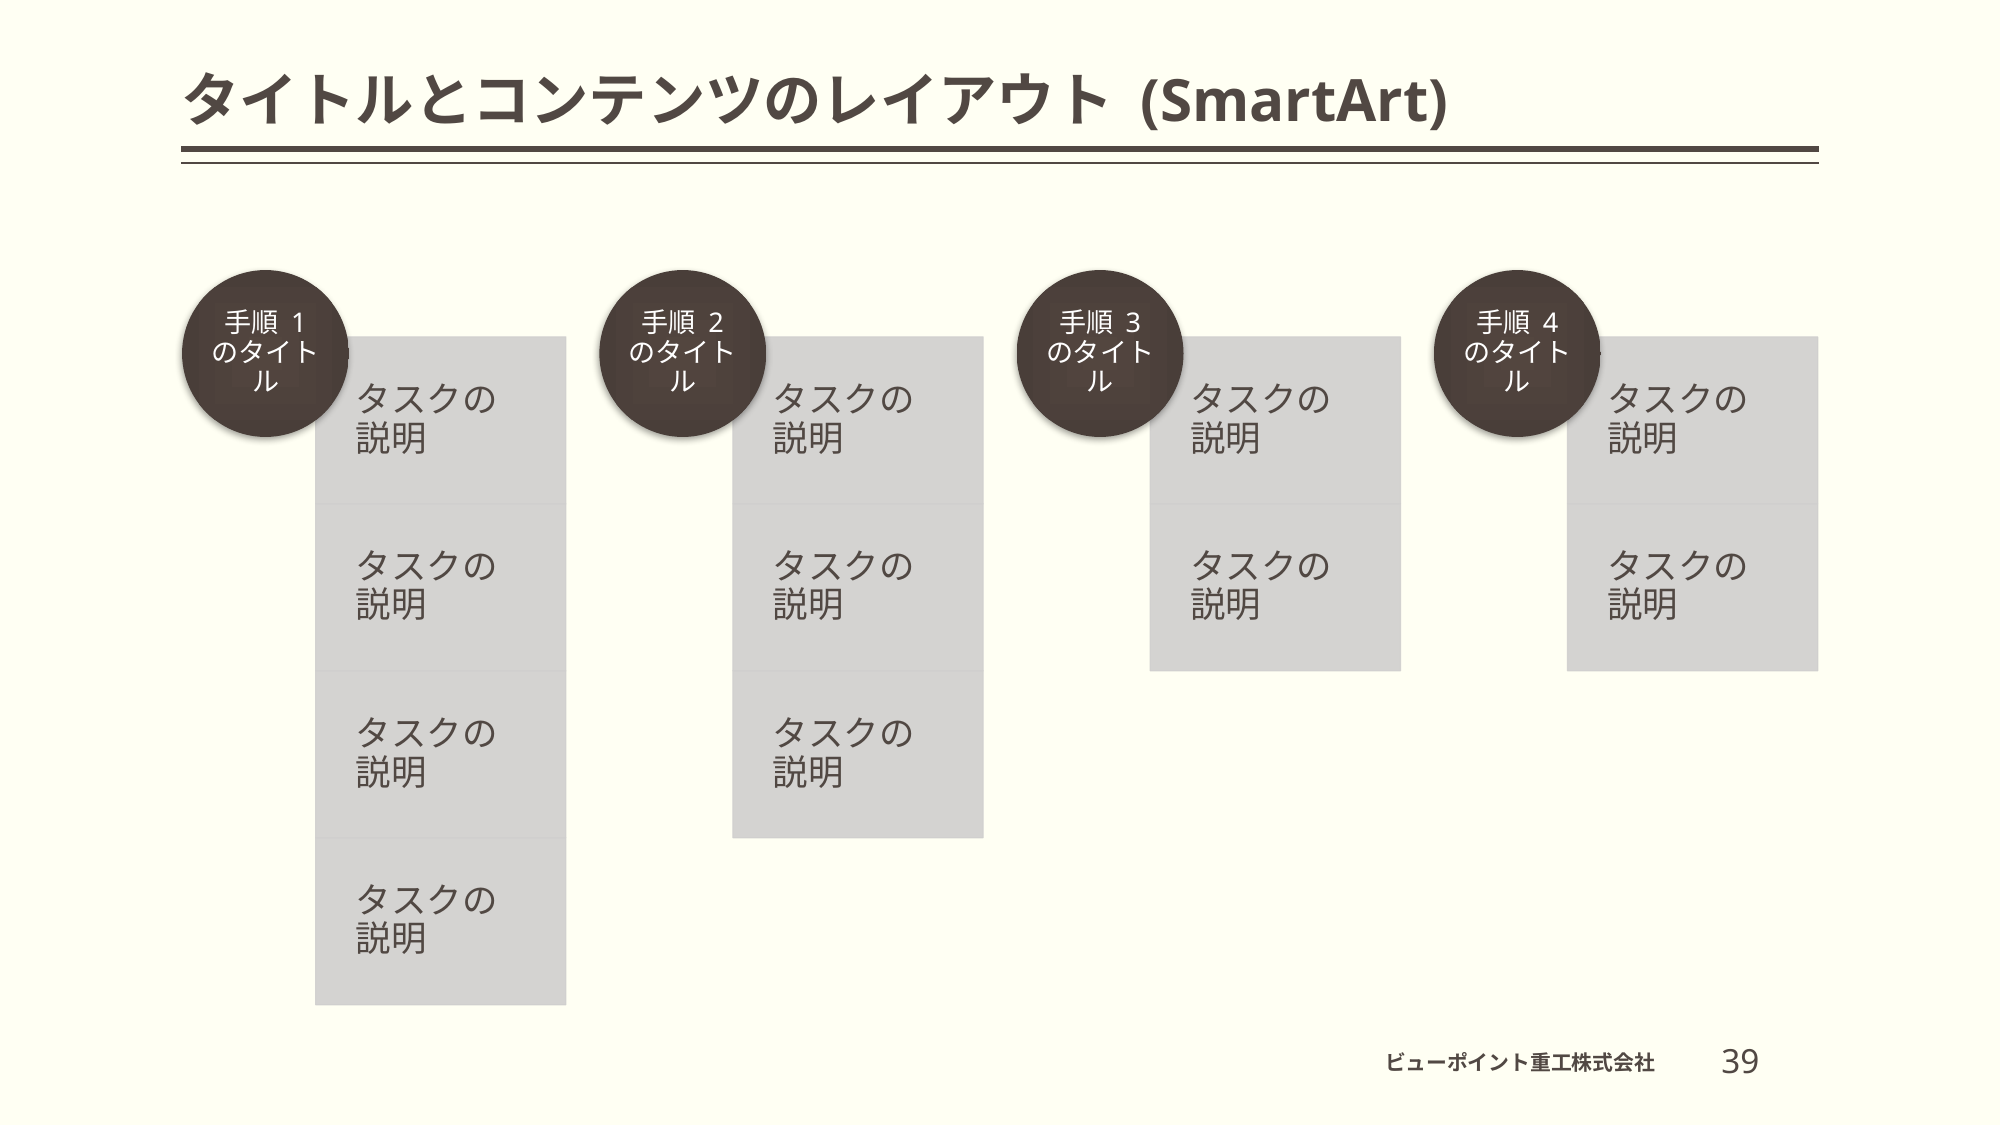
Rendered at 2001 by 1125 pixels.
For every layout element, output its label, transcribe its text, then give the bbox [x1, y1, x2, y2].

title タイトルとコンテンツのレイアウト (SmartArt) [181, 48, 1819, 142]
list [181, 262, 1819, 1013]
